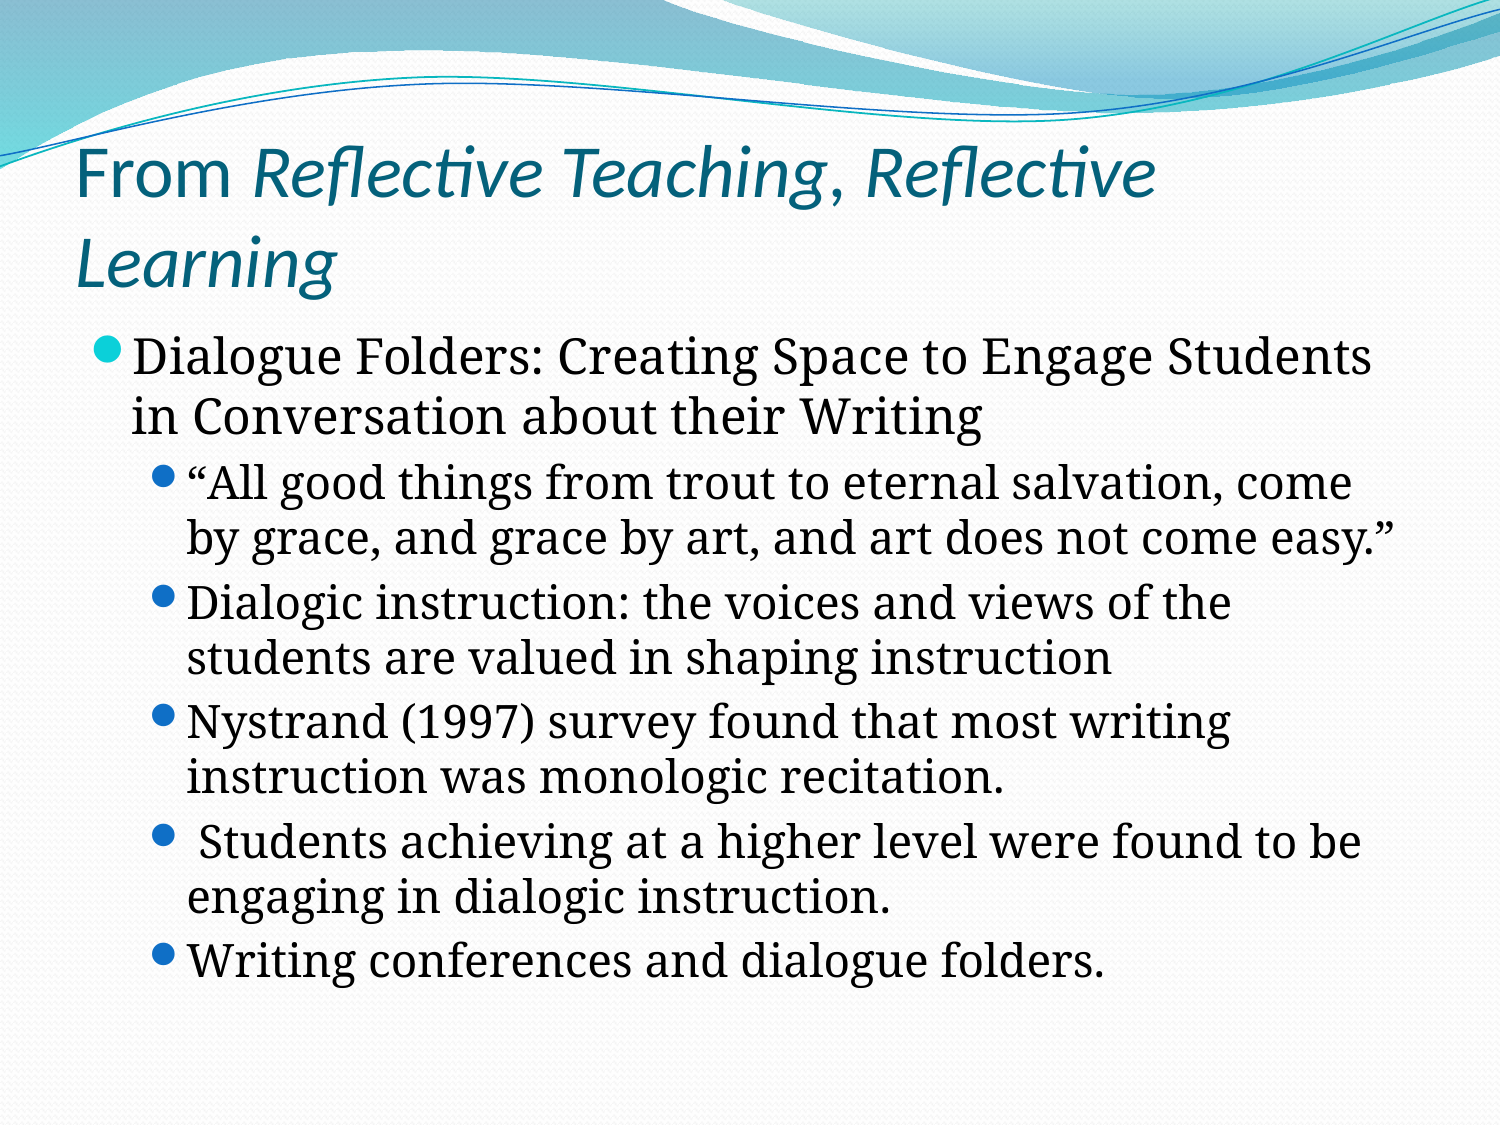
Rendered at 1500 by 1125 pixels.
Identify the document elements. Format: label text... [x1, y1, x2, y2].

list Dialogue Folders: Creating Space to Engage Students in Conversation about their Writing “All good things from trout to eternal salvation, come by grace, and grace by art, and art does not come easy.” Dialogic instruction: the voices and views of the students are valued in shaping instruction Nystrand (1997) survey found that most writing instruction was monologic recitation. Students achieving at a higher level were found to be engaging in dialogic instruction. Writing conferences and dialogue folders. [75, 317, 1425, 1038]
title From Reflective Teaching, Reflective Learning [75, 115, 1425, 303]
